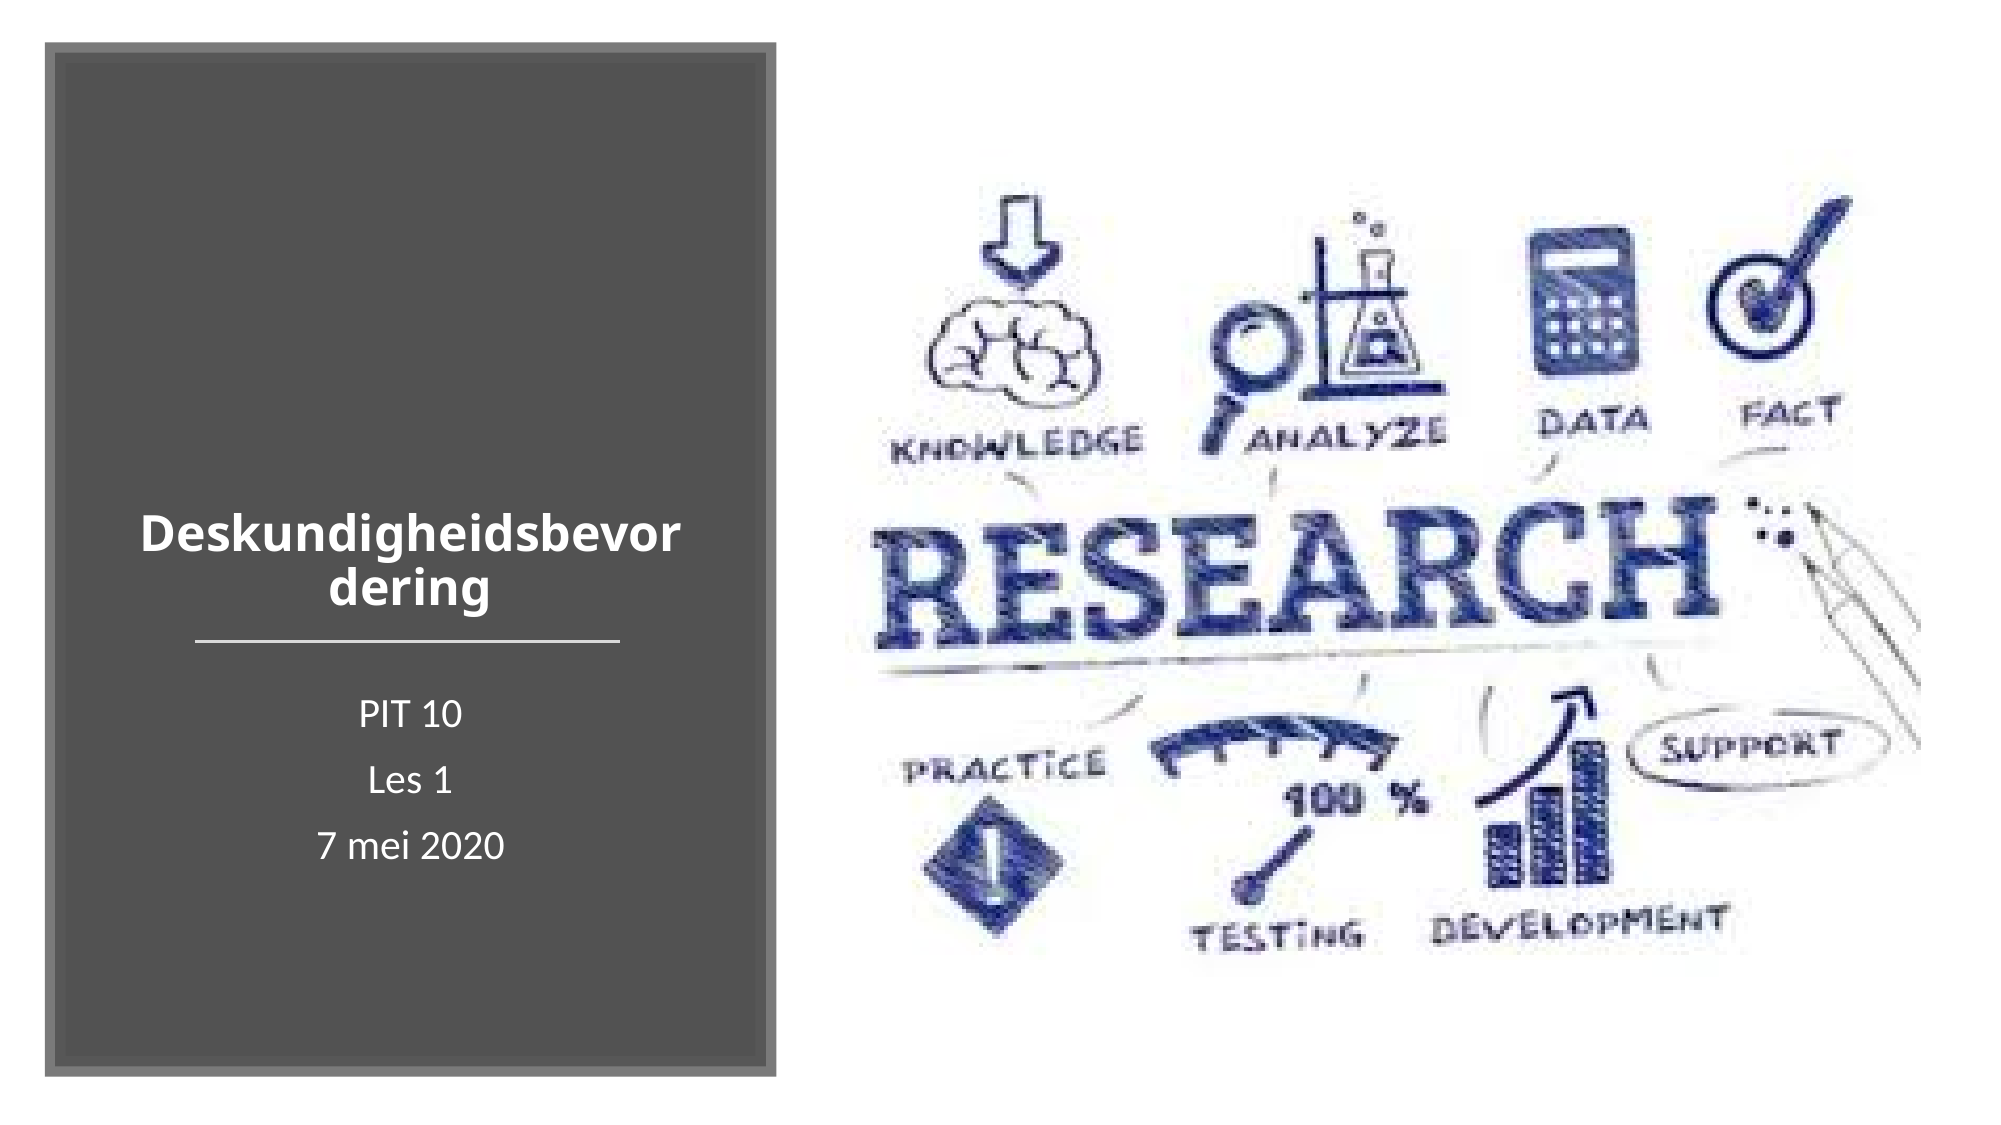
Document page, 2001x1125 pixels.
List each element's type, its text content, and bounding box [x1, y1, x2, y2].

subtitle PIT 10 Les 1 7 mei 2020 [110, 684, 711, 935]
title Deskundigheidsbevordering [110, 149, 711, 624]
text_box [54, 52, 767, 1067]
picture [845, 149, 1921, 977]
